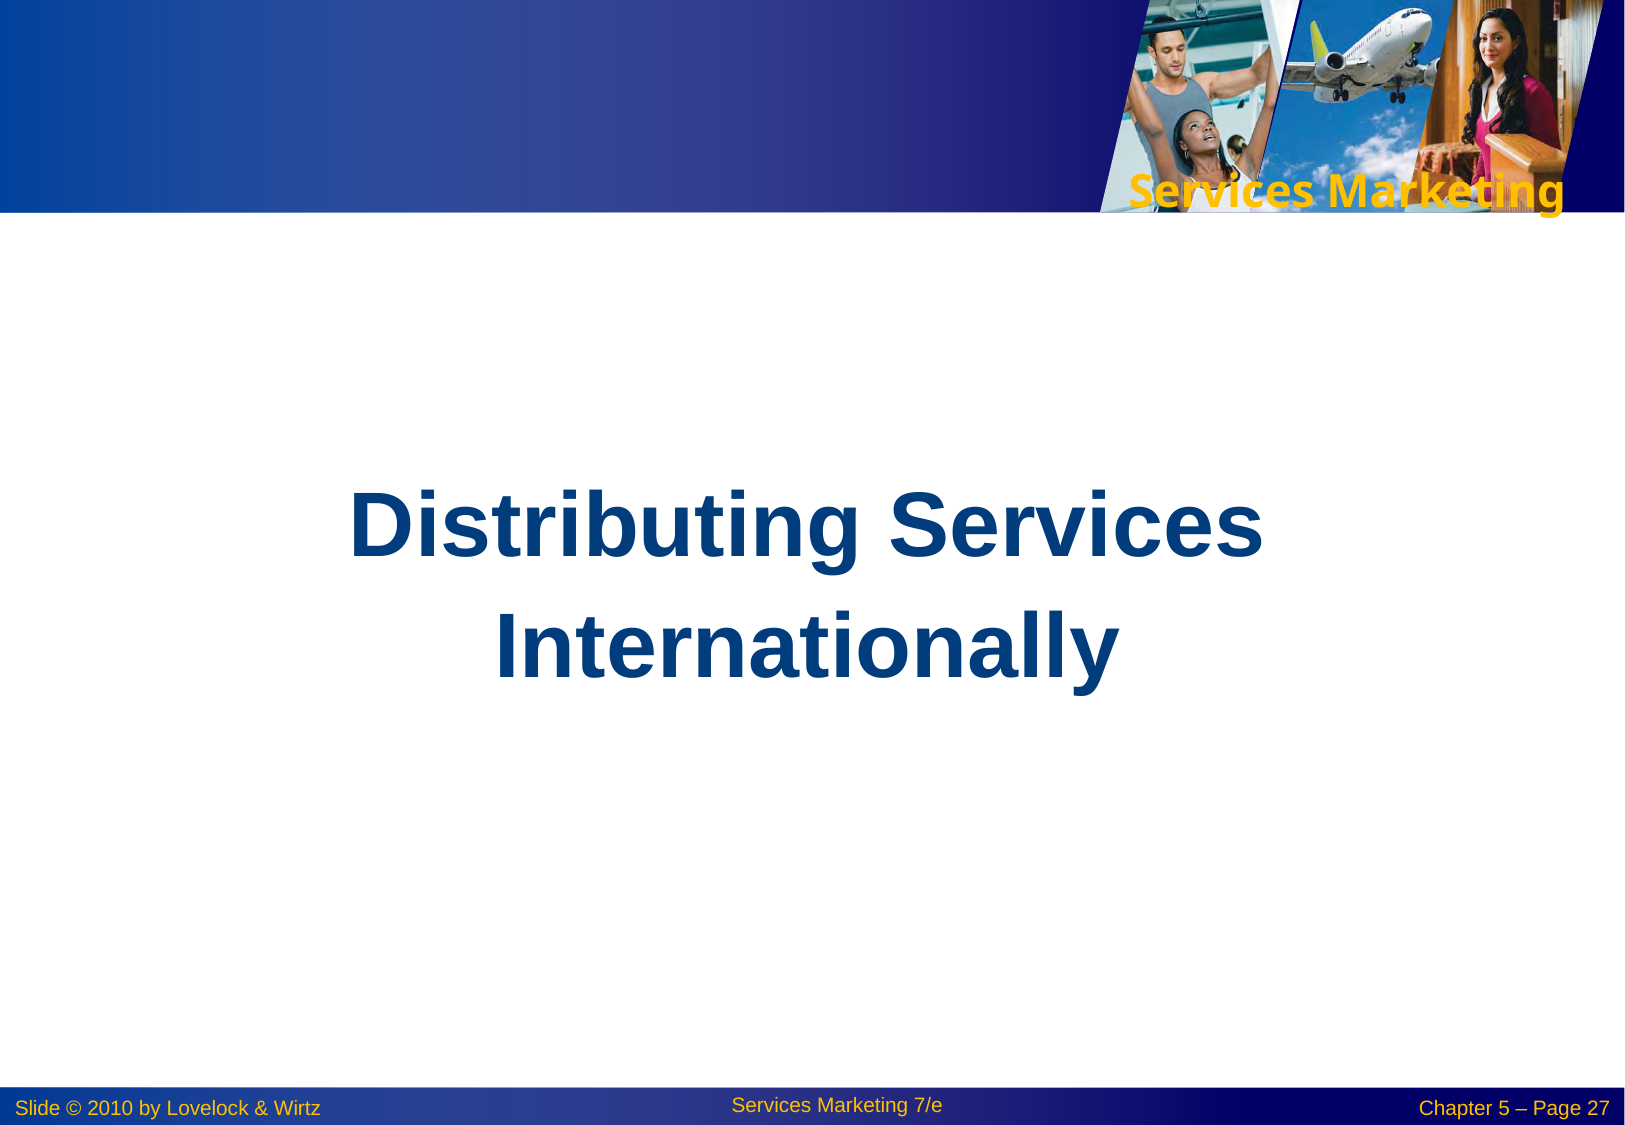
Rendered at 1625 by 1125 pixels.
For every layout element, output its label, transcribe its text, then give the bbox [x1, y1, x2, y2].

picture [1546, 187, 1556, 202]
picture [1162, 186, 1172, 192]
picture [1100, 0, 1604, 213]
text_box Distributing Services Internationally [115, 410, 1500, 740]
